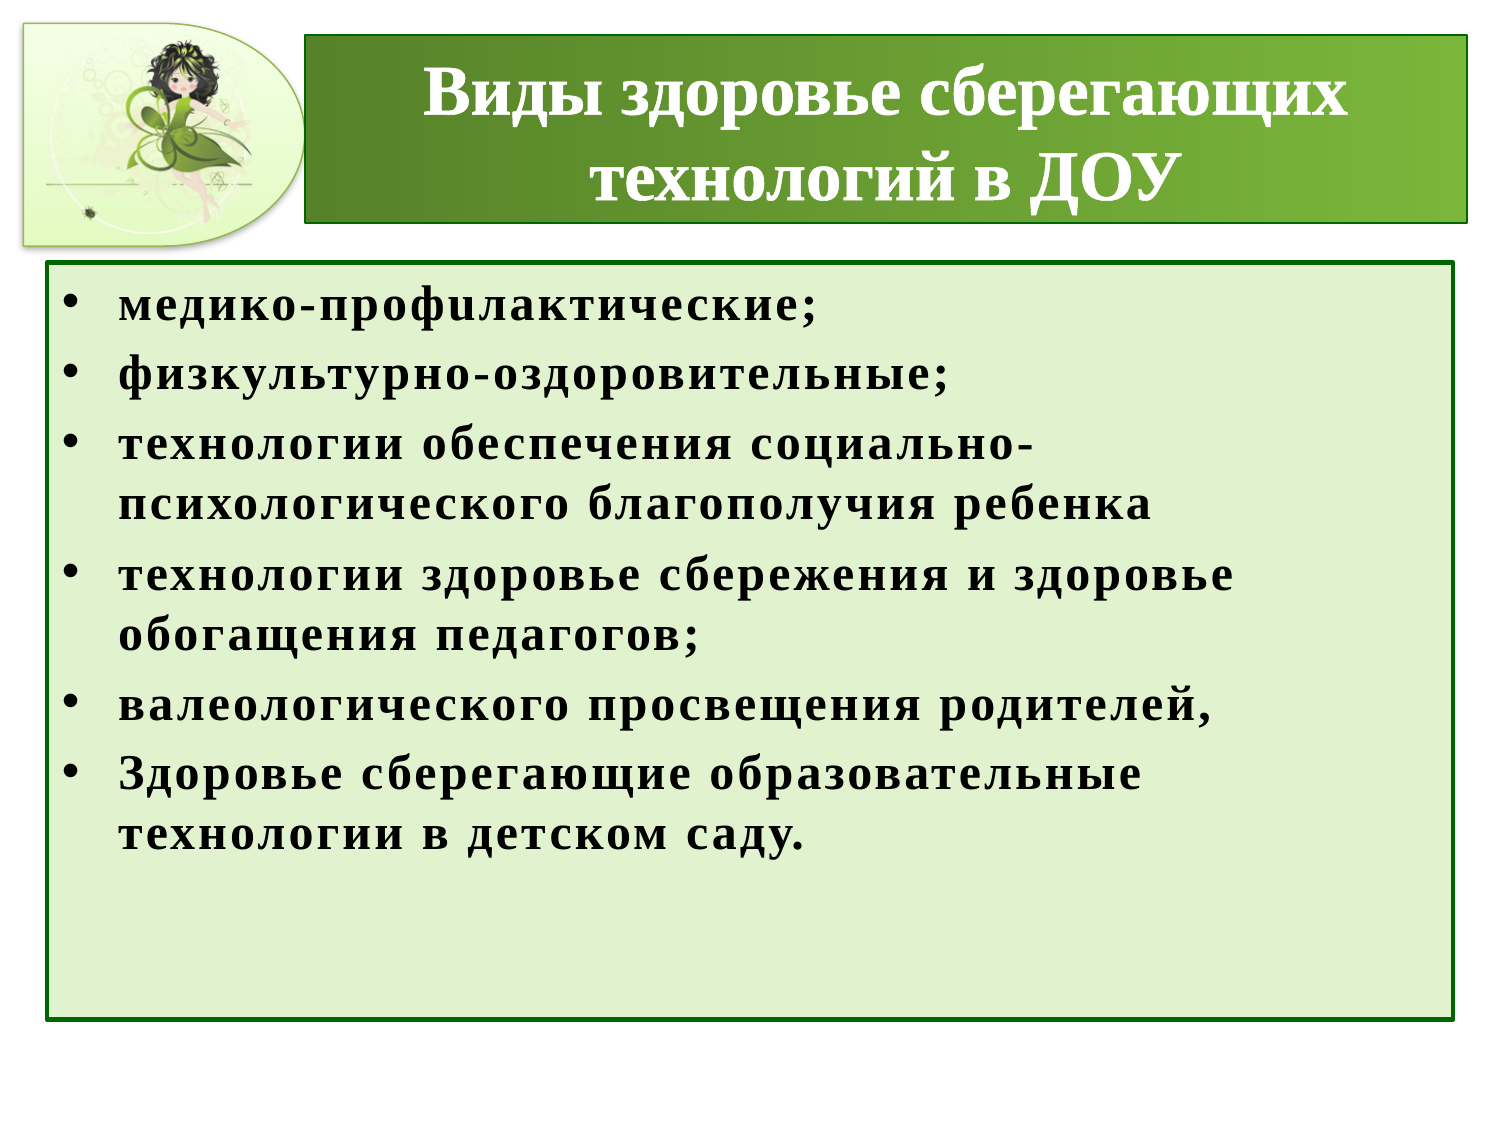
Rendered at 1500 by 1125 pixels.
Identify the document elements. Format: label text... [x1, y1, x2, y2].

picture [46, 35, 252, 234]
title Виды здоровье сберегающих технологий в ДОУ [304, 34, 1468, 224]
list медико-профuлактические; физкультурно-оздоровительные; технологии обеспечения социально-психологического благополучия ребенка технологии здоровье сбережения и здоровье обогащения педагогов; валеологического просвещения родителей, Здоровье сберегающие образовательные технологии в детском саду. [46, 261, 1454, 1021]
